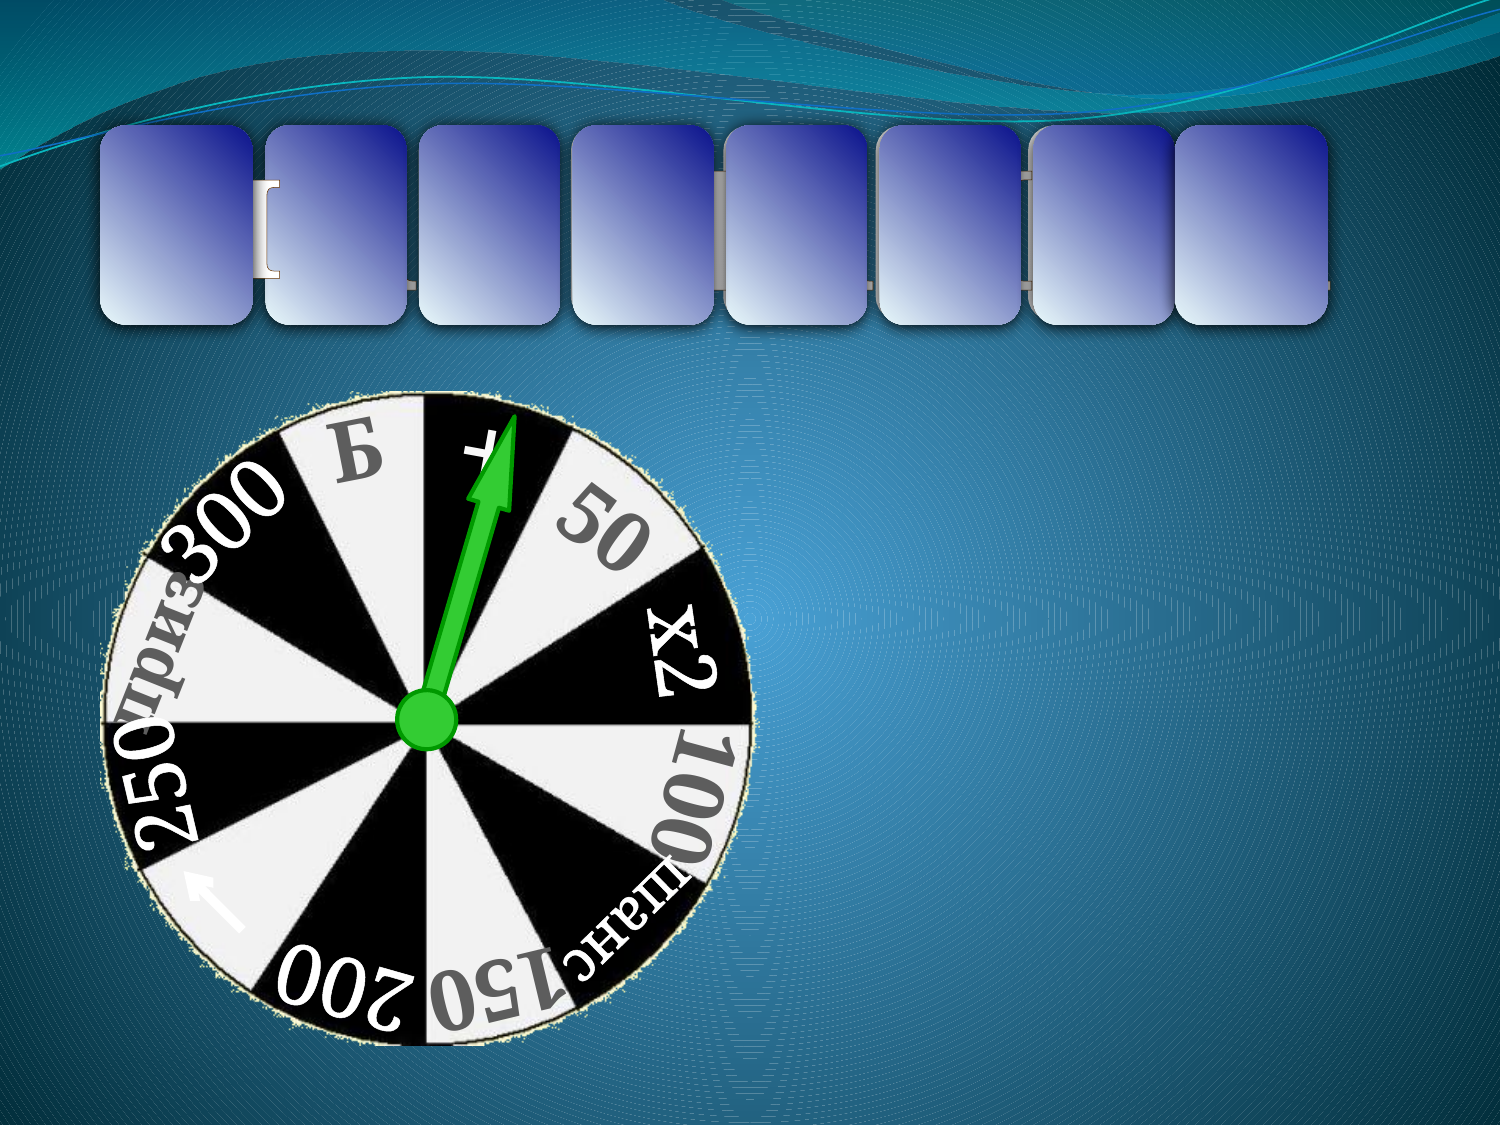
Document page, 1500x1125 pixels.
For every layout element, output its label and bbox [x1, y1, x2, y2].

text_box [98, 123, 255, 327]
text_box [93, 374, 761, 1052]
text_box [1031, 123, 1167, 327]
text_box [877, 123, 1020, 327]
text_box [570, 123, 716, 327]
text_box [727, 123, 867, 327]
text_box [1173, 123, 1330, 327]
text_box [417, 123, 559, 327]
text_box [266, 123, 406, 327]
